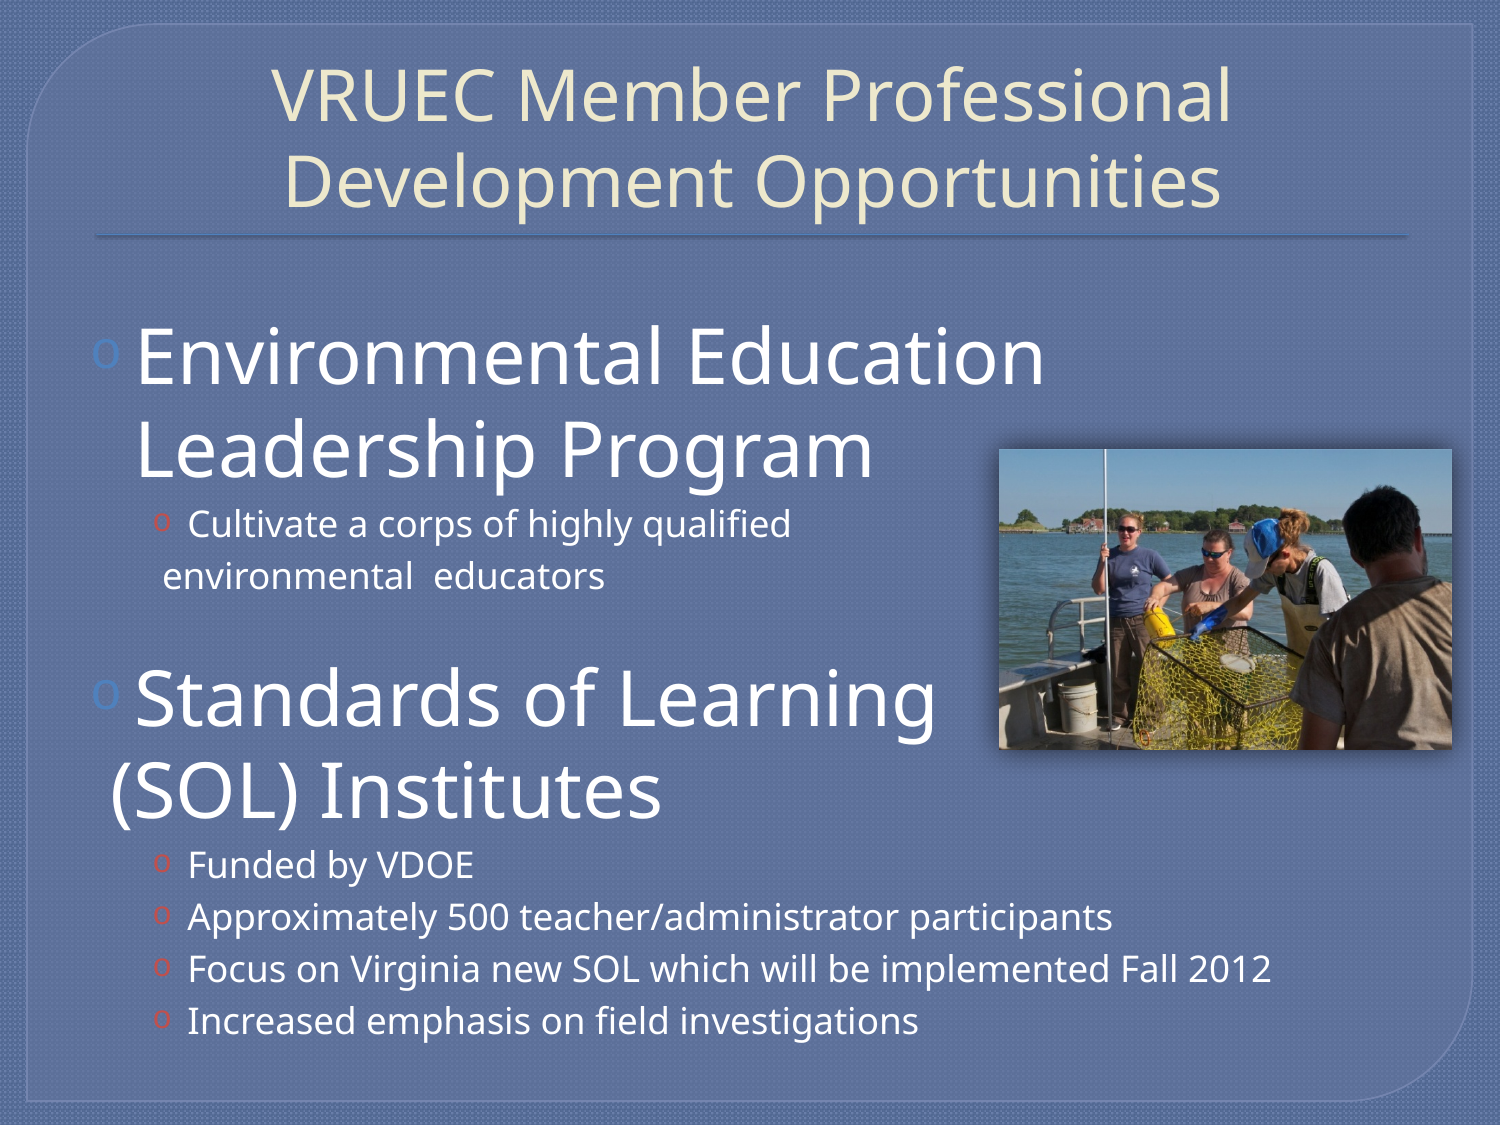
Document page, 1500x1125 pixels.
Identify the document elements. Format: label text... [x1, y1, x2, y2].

list Environmental Education Leadership Program Cultivate a corps of highly qualified environmental educators Standards of Learning (SOL) Institutes Funded by VDOE Approximately 500 teacher/administrator participants Focus on Virginia new SOL which will be implemented Fall 2012 Increased emphasis on field investigations [75, 299, 1438, 1050]
title VRUEC Member Professional Development Opportunities [75, 41, 1425, 230]
picture [999, 449, 1453, 751]
